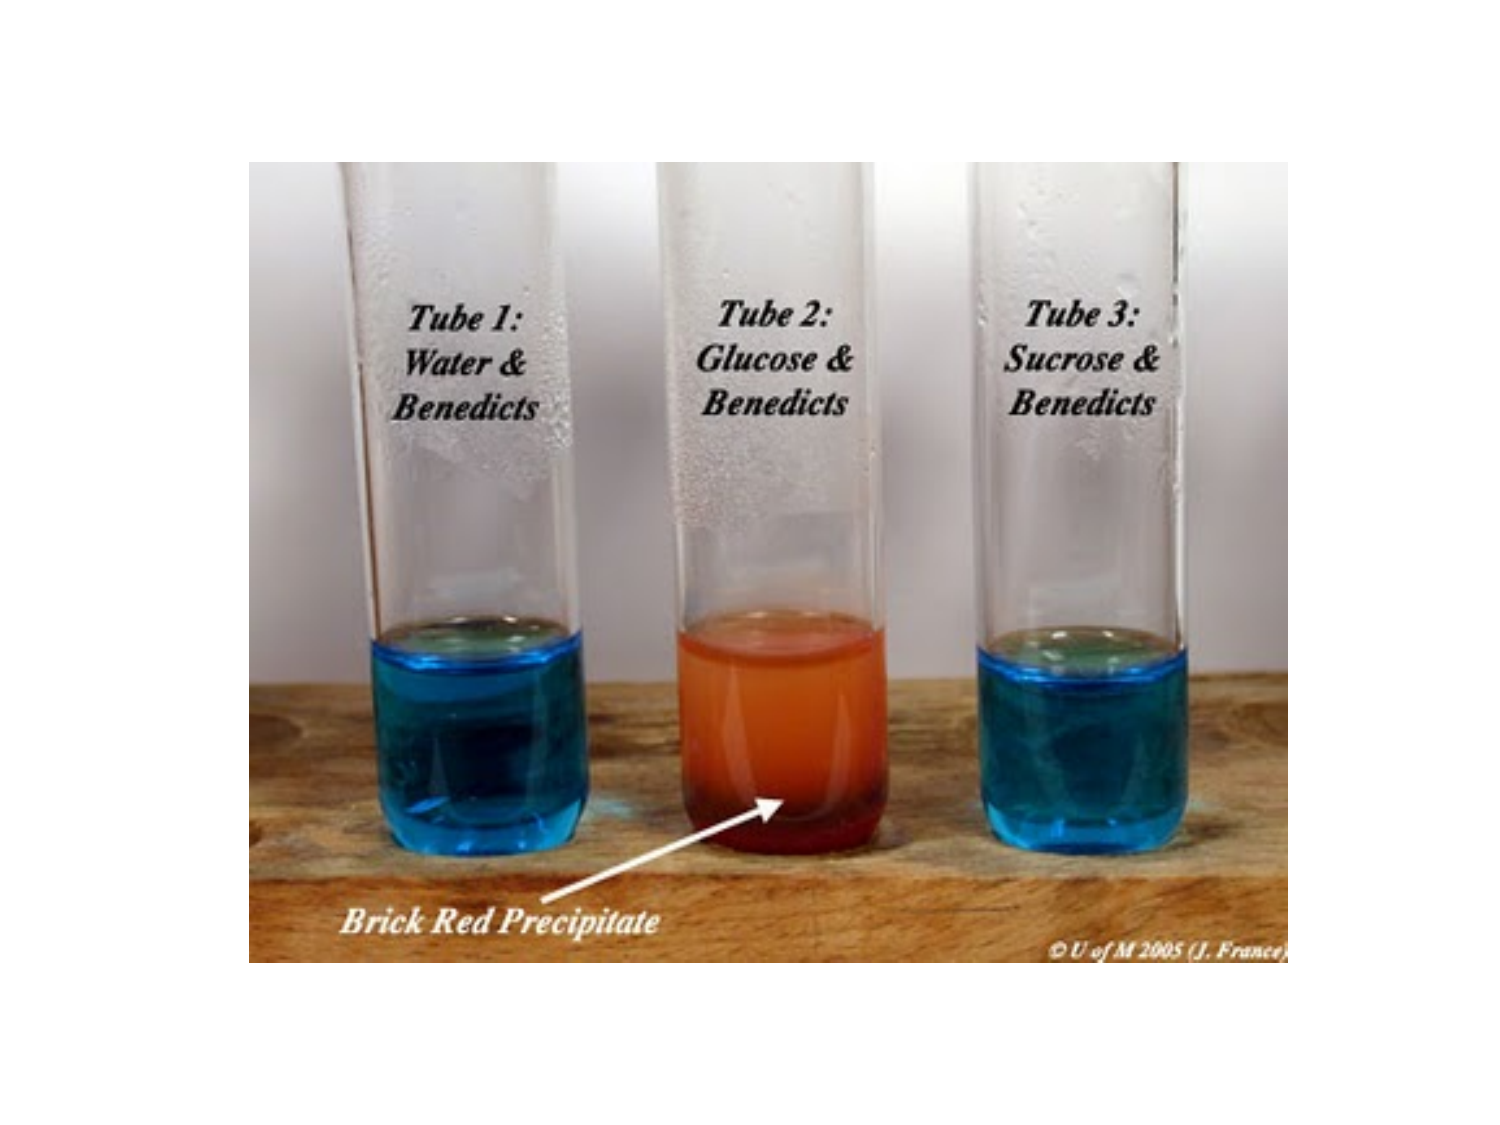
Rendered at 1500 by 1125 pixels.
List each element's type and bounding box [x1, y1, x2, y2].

picture [249, 162, 1288, 963]
